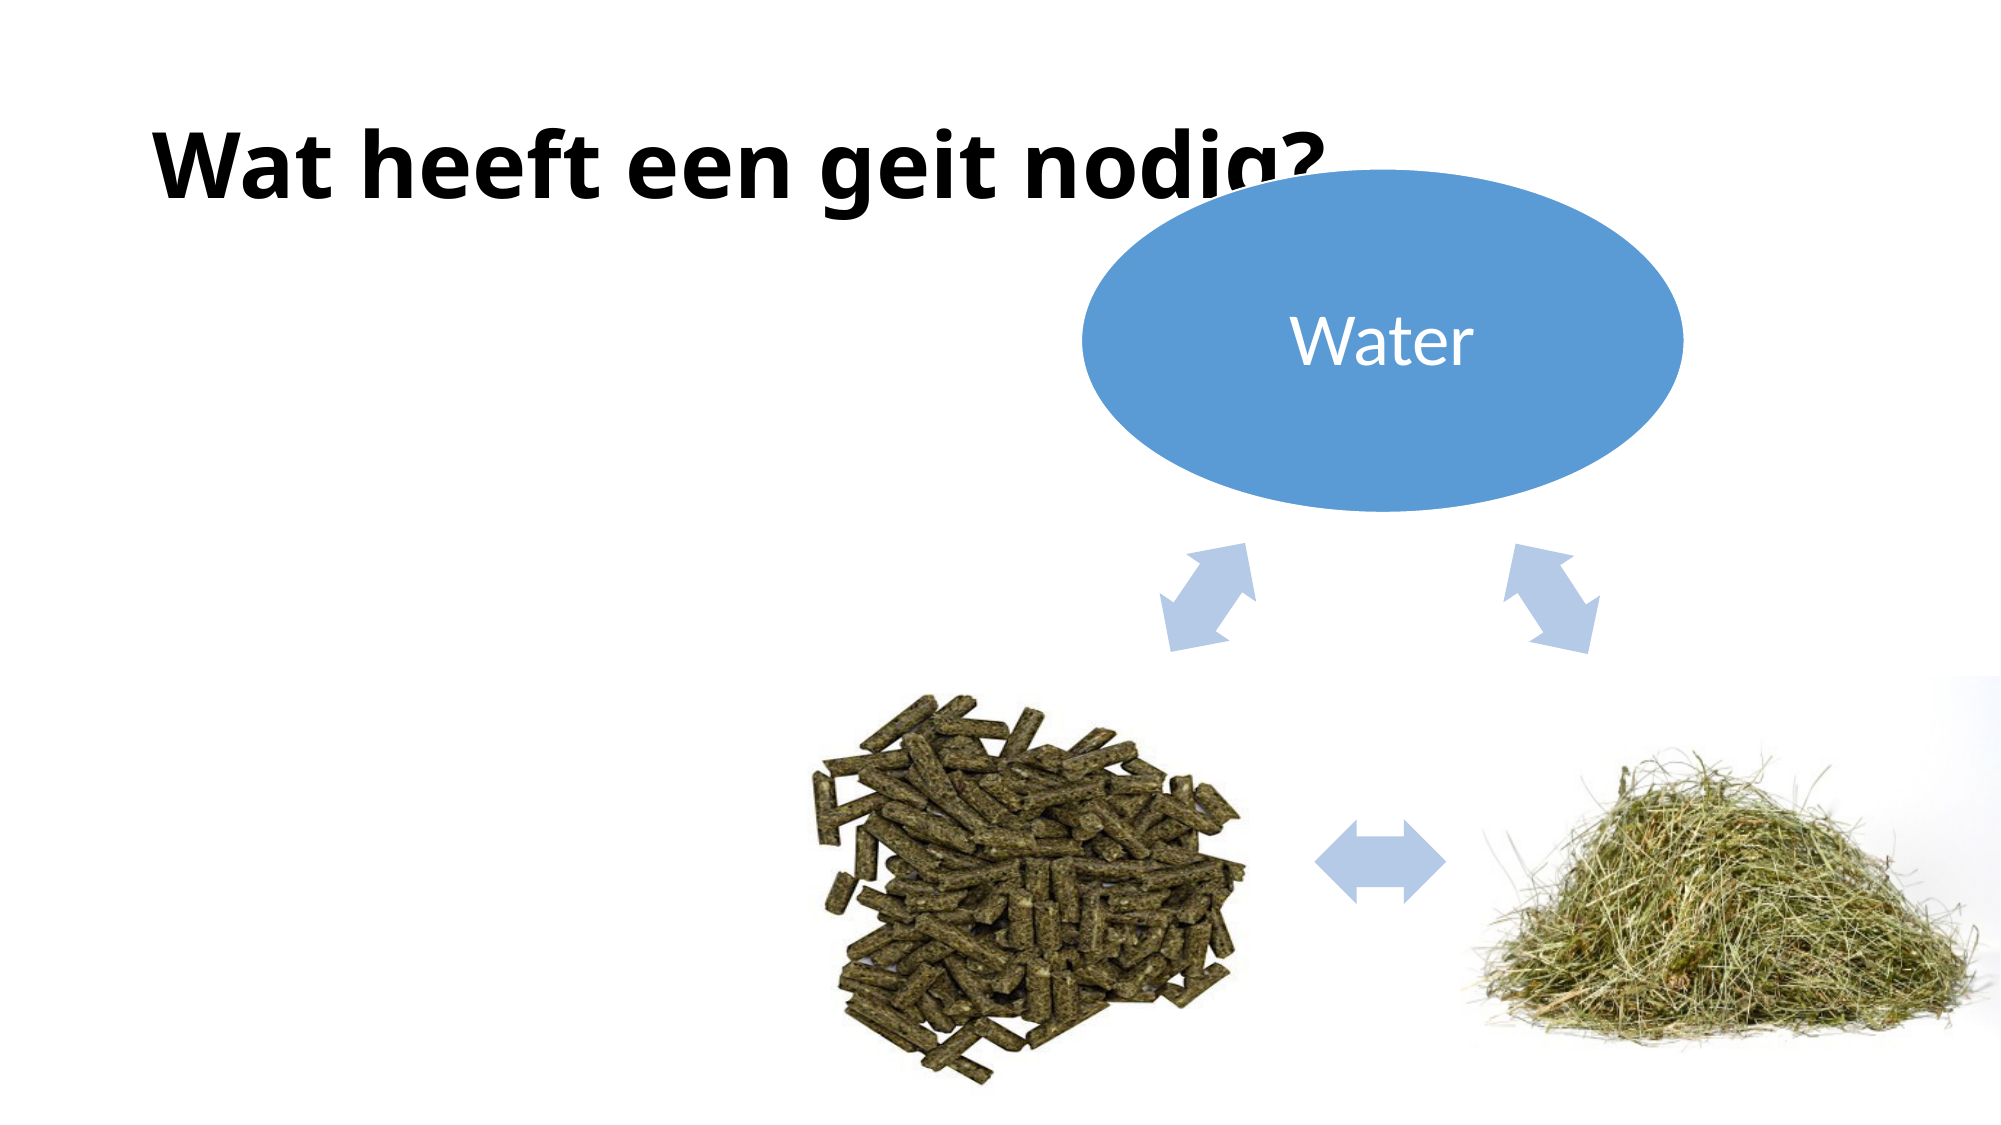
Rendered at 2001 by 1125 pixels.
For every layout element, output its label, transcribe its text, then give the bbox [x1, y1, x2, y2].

picture [738, 676, 1305, 1103]
picture [1460, 676, 2000, 1055]
title Wat heeft een geit nodig? [137, 59, 1863, 278]
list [504, 118, 2000, 1055]
